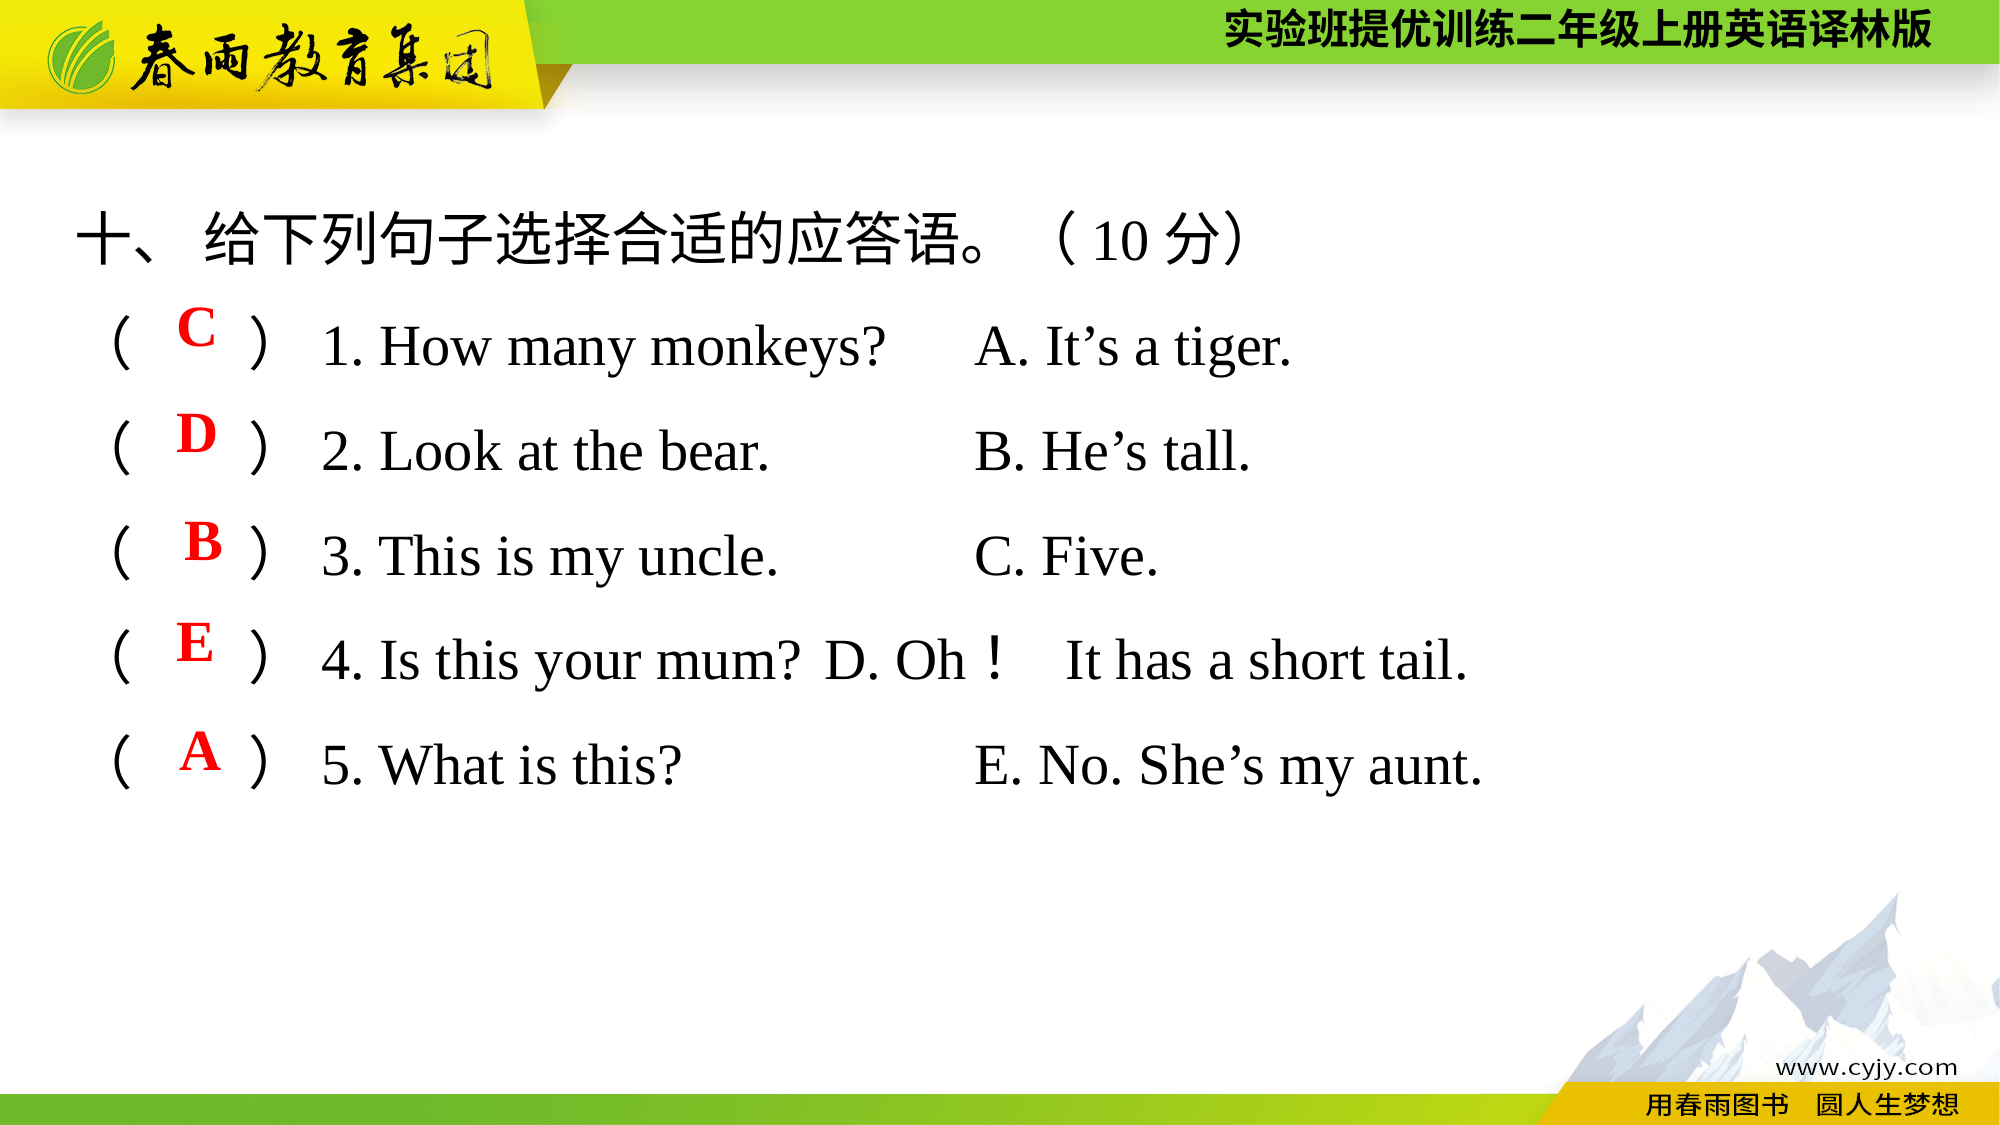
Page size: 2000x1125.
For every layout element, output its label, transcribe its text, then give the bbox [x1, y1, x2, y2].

text_box A [164, 704, 237, 789]
text_box E [161, 596, 231, 681]
text_box C [161, 280, 234, 366]
picture [0, 0, 2000, 1125]
list 十、 给下列句子选择合适的应答语。（10分） （ ）1. How many monkeys? A. It’s a tiger. （ ）2. Look at the bear. B. He’s tall. （ ）3. This is my uncle. C. Five. （ ）4. Is this your mum? D. Oh！ It has a short tail. （ ）5. What is this? E. No. She’s my aunt. [59, 159, 1944, 811]
text_box D [161, 386, 234, 472]
text_box B [169, 494, 238, 579]
